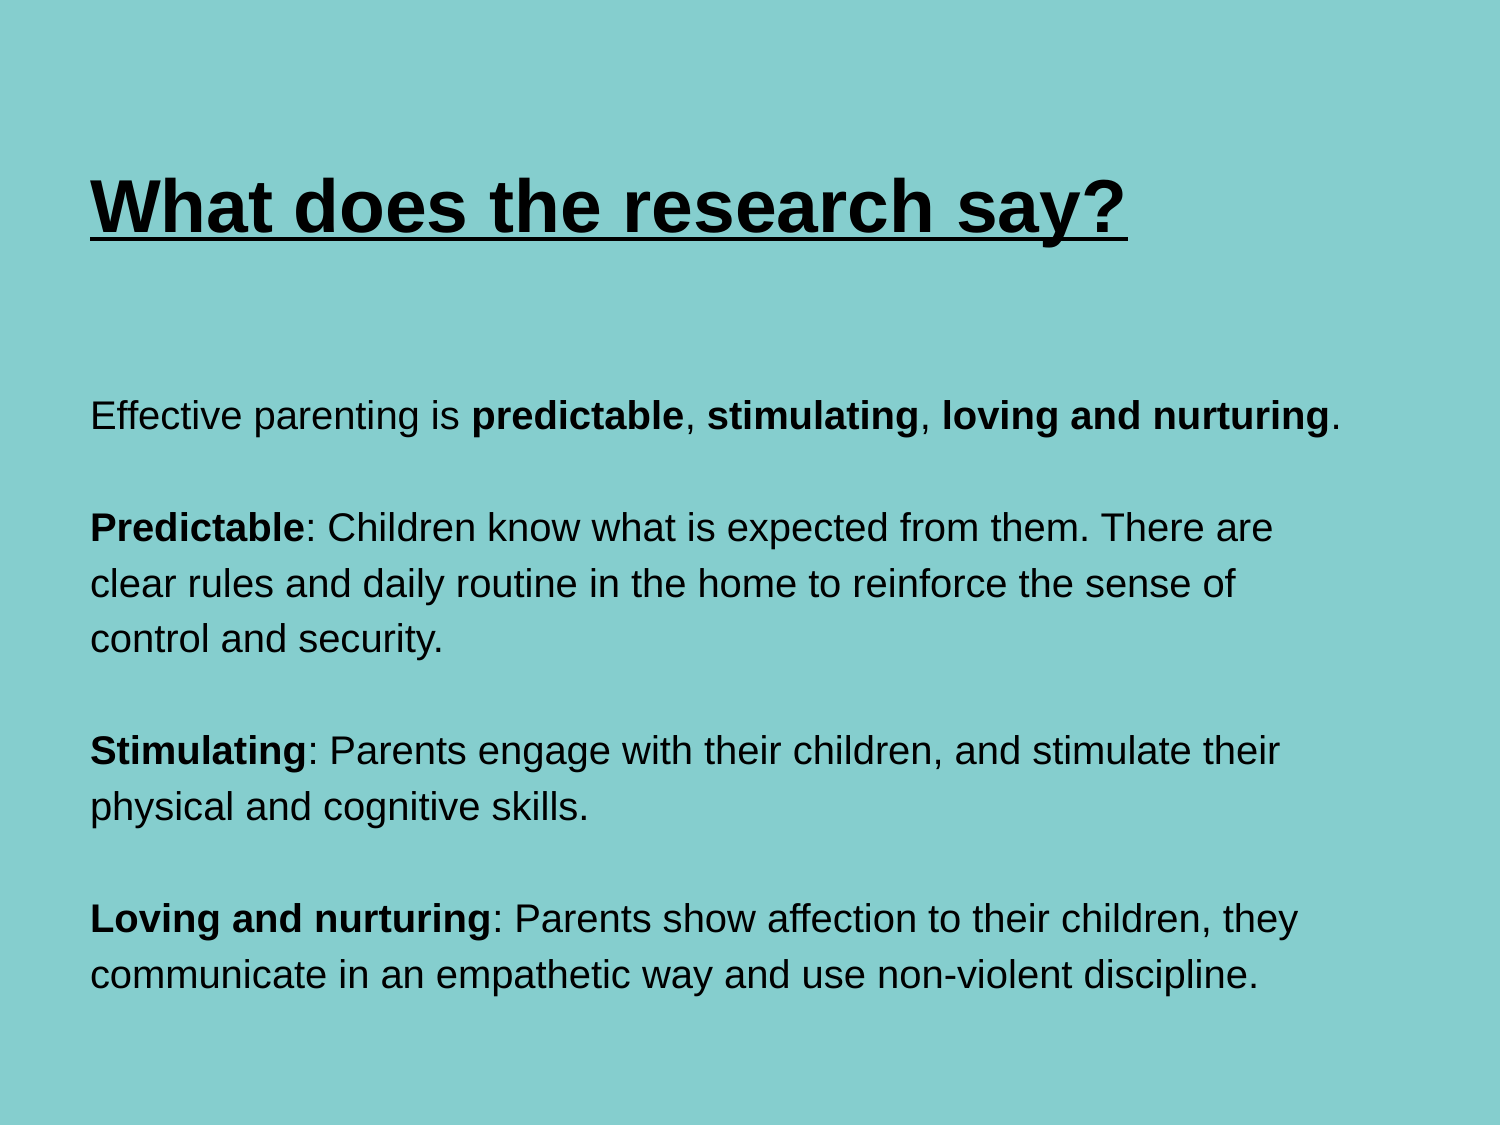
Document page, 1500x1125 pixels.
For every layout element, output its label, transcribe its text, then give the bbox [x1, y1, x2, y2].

title What does the research say? [75, 149, 1438, 350]
list Effective parenting is predictable, stimulating, loving and nurturing. Predictable: Children know what is expected from them. There are clear rules and daily routine in the home to reinforce the sense of control and security. Stimulating: Parents engage with their children, and stimulate their physical and cognitive skills. Loving and nurturing: Parents show affection to their children, they communicate in an empathetic way and use non-violent discipline. [75, 350, 1438, 1025]
